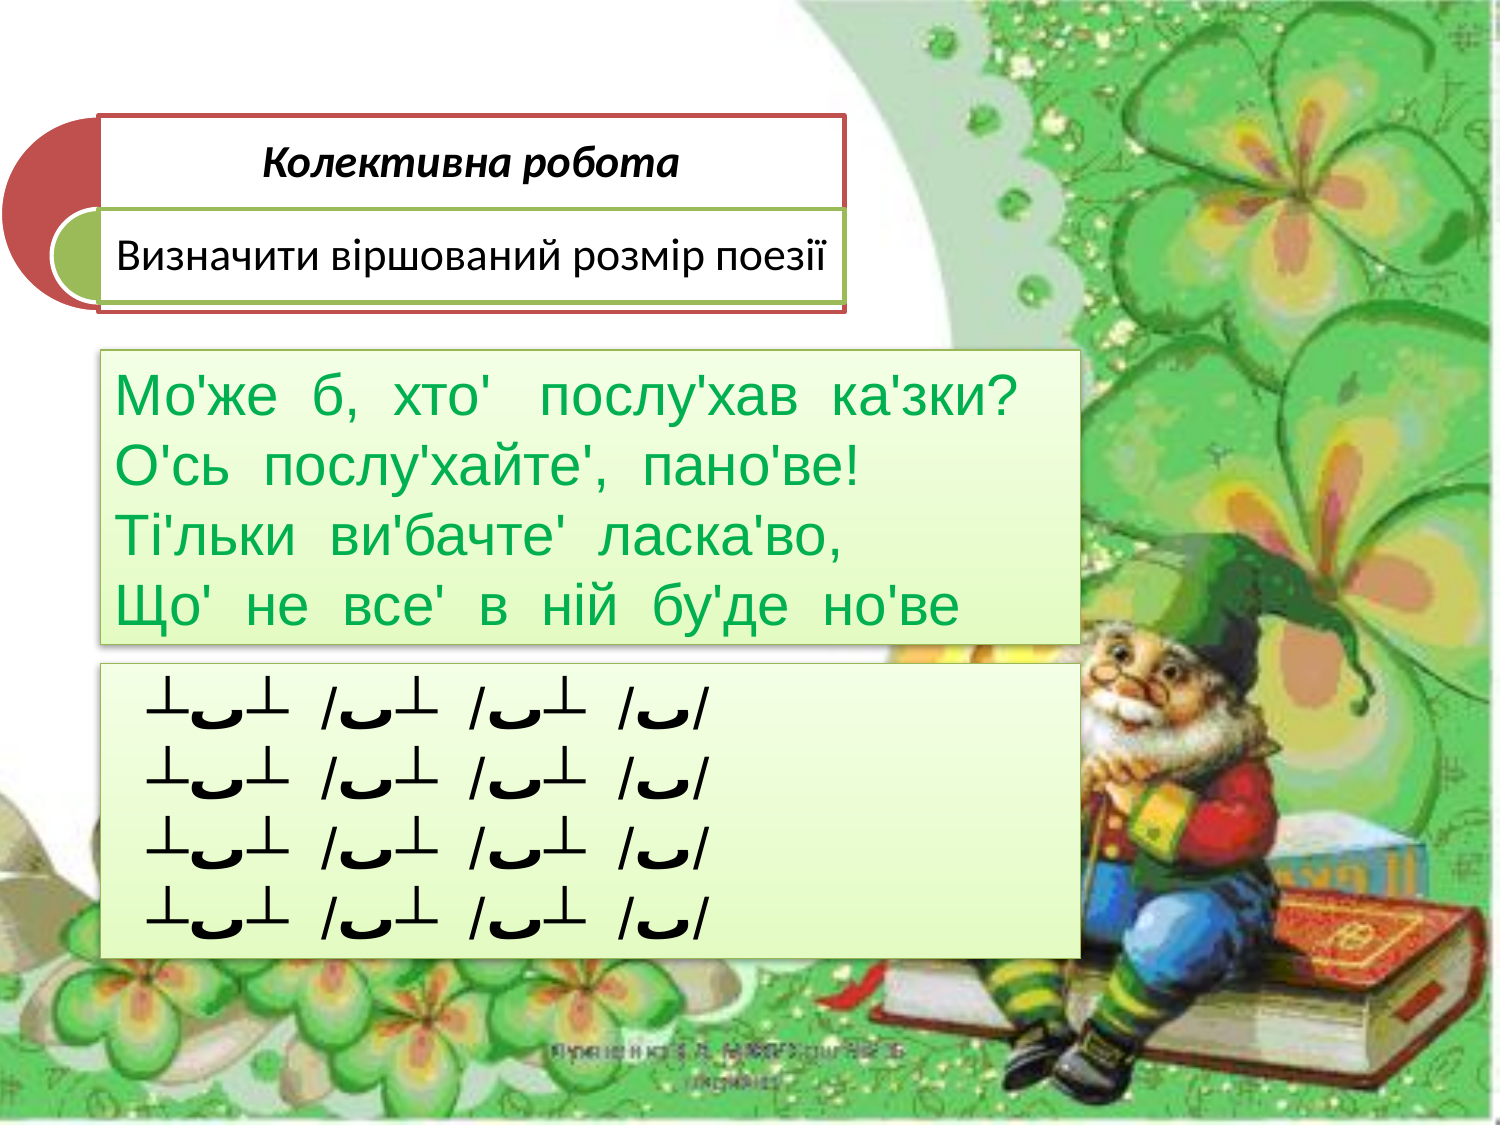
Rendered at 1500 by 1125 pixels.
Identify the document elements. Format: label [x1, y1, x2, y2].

picture [0, 0, 1500, 1125]
text_box [0, 115, 845, 313]
